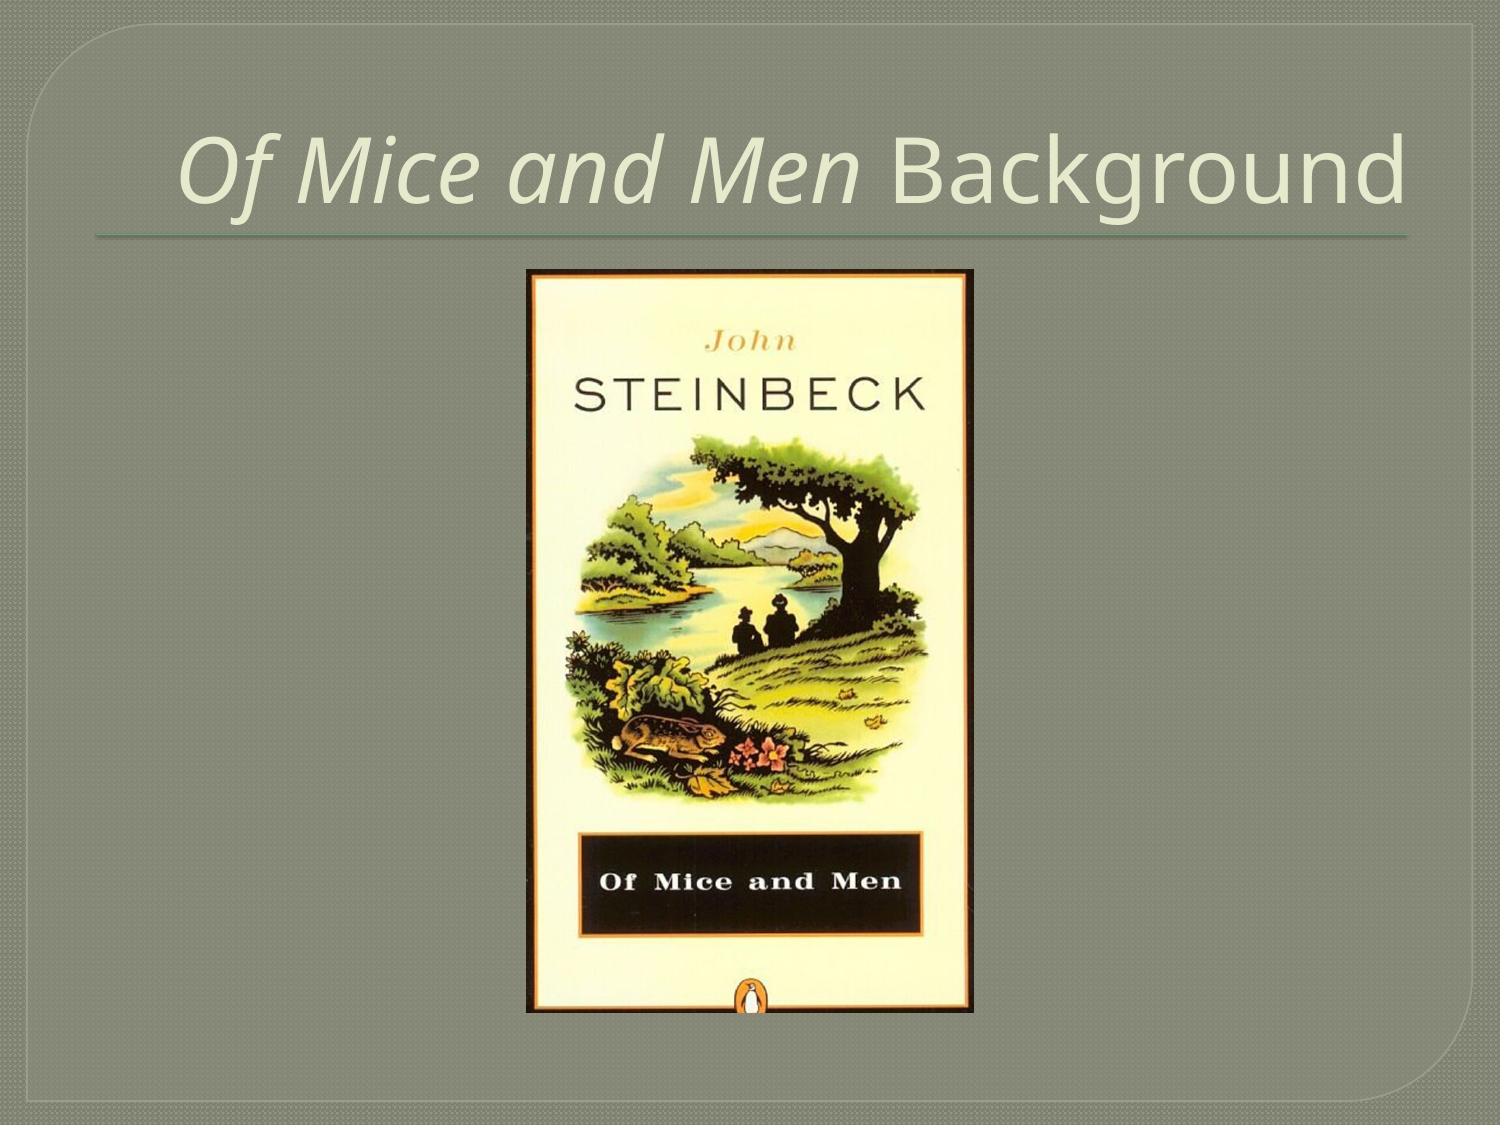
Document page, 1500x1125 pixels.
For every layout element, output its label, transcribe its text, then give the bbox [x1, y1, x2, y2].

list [526, 269, 974, 1013]
title Of Mice and Men Background [75, 41, 1425, 230]
